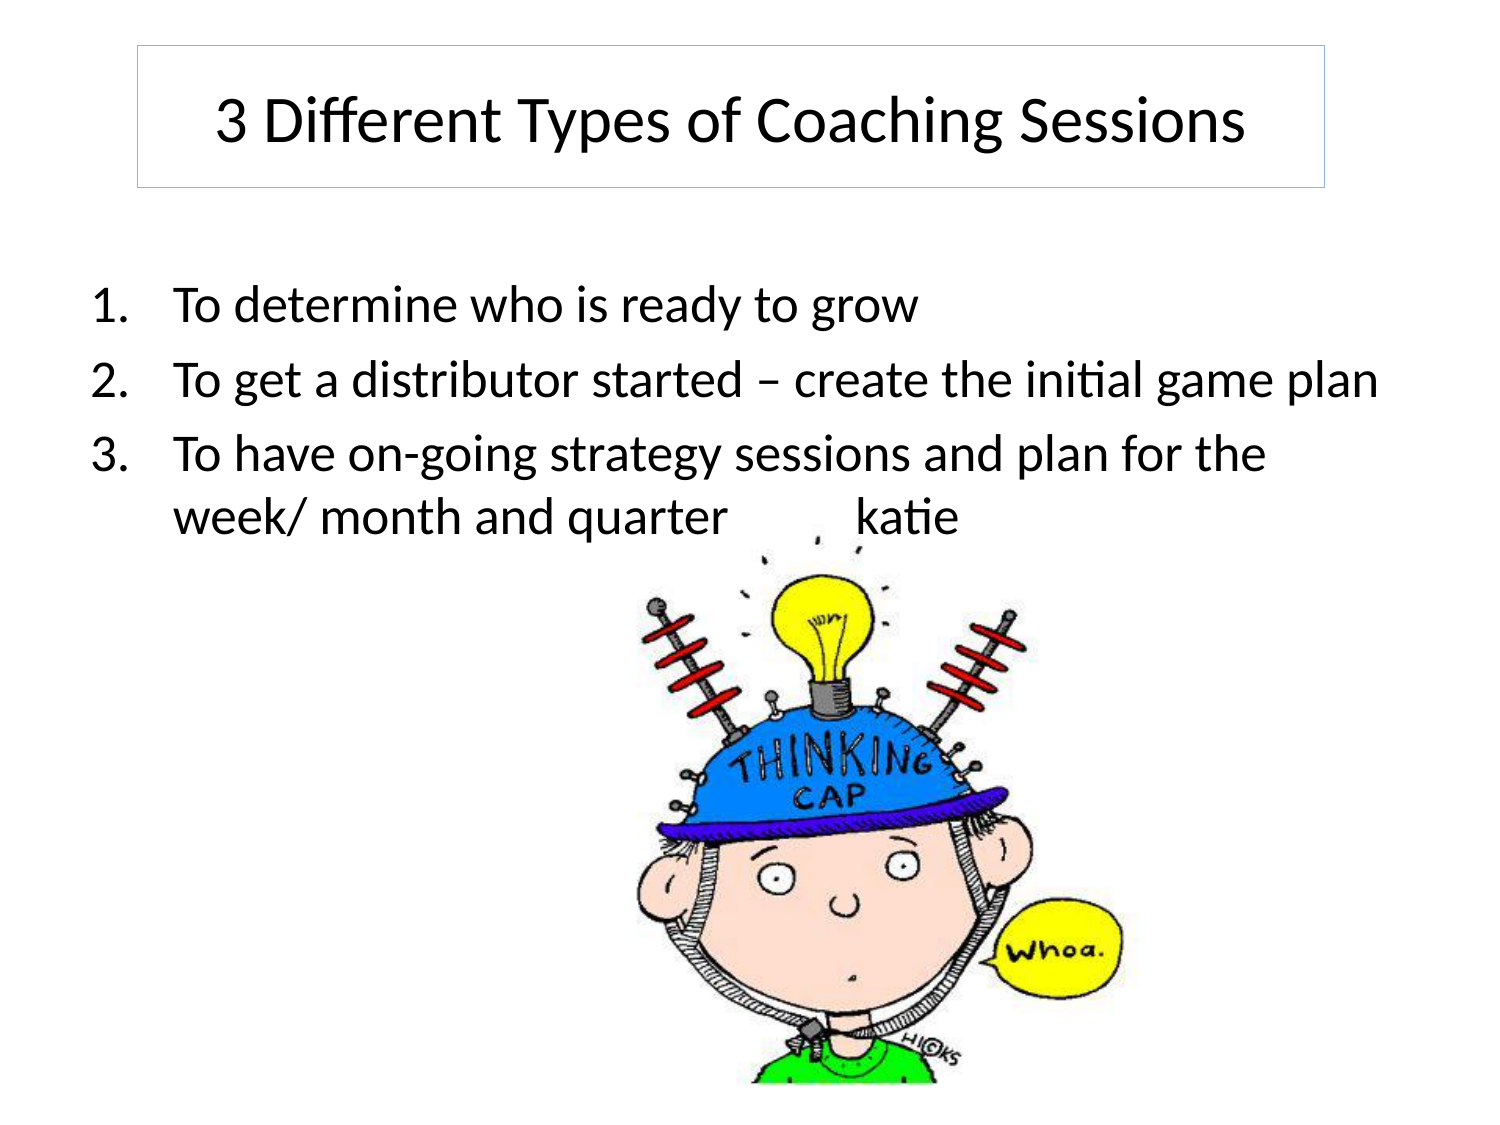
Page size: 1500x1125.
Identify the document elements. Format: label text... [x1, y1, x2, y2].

picture [587, 512, 1143, 1085]
list To determine who is ready to grow To get a distributor started – create the initial game plan To have on-going strategy sessions and plan for the week/ month and quarter katie [75, 262, 1425, 613]
title 3 Different Types of Coaching Sessions [137, 45, 1325, 188]
